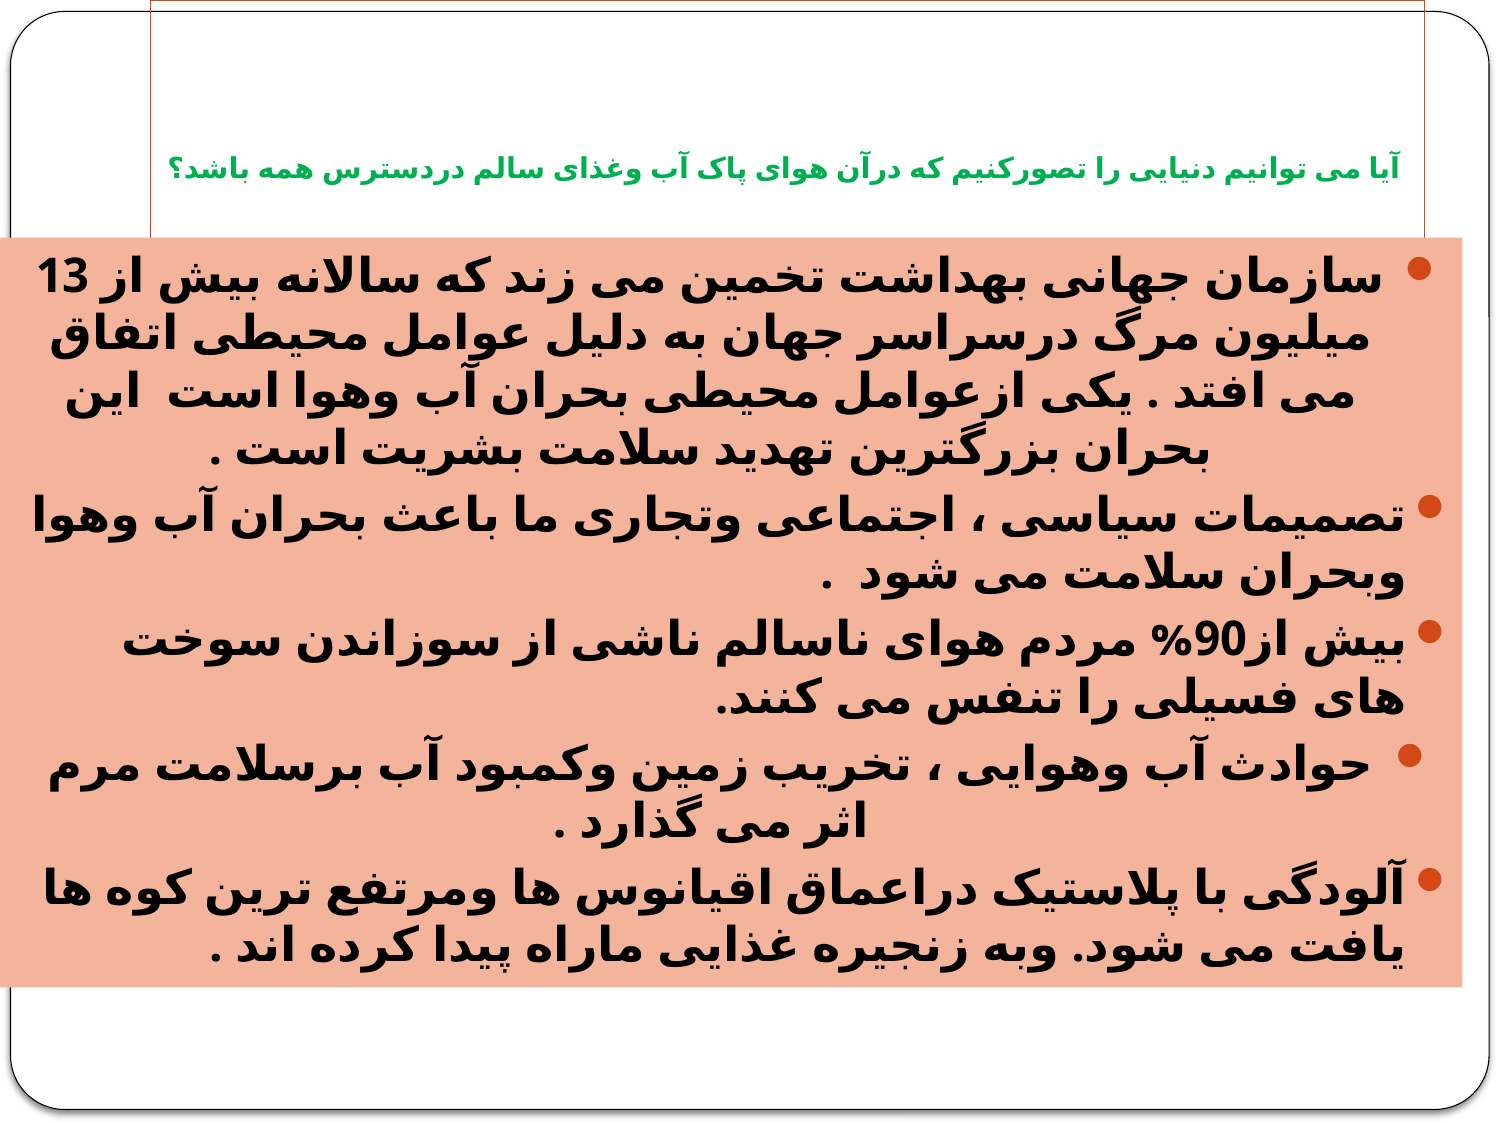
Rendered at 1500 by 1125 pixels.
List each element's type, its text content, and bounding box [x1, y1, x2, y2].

title آیا می توانیم دنیایی را تصورکنیم که درآن هوای پاک آب وغذای سالم دردسترس همه باشد؟ [150, 0, 1425, 237]
list سازمان جهانی بهداشت تخمین می زند که سالانه بیش از 13 میلیون مرگ درسراسر جهان به دلیل عوامل محیطی اتفاق می افتد . یکی ازعوامل محیطی بحران آب وهوا است این بحران بزرگترین تهدید سلامت بشریت است . تصمیمات سیاسی ، اجتماعی وتجاری ما باعث بحران آب وهوا وبحران سلامت می شود . بیش از90% مردم هوای ناسالم ناشی از سوزاندن سوخت های فسیلی را تنفس می کنند. حوادث آب وهوایی ، تخریب زمین وکمبود آب برسلامت مرم اثر می گذارد . آلودگی با پلاستیک دراعماق اقیانوس ها ومرتفع ترین کوه ها یافت می شود. وبه زنجیره غذایی ماراه پیدا کرده اند . [0, 237, 1463, 988]
